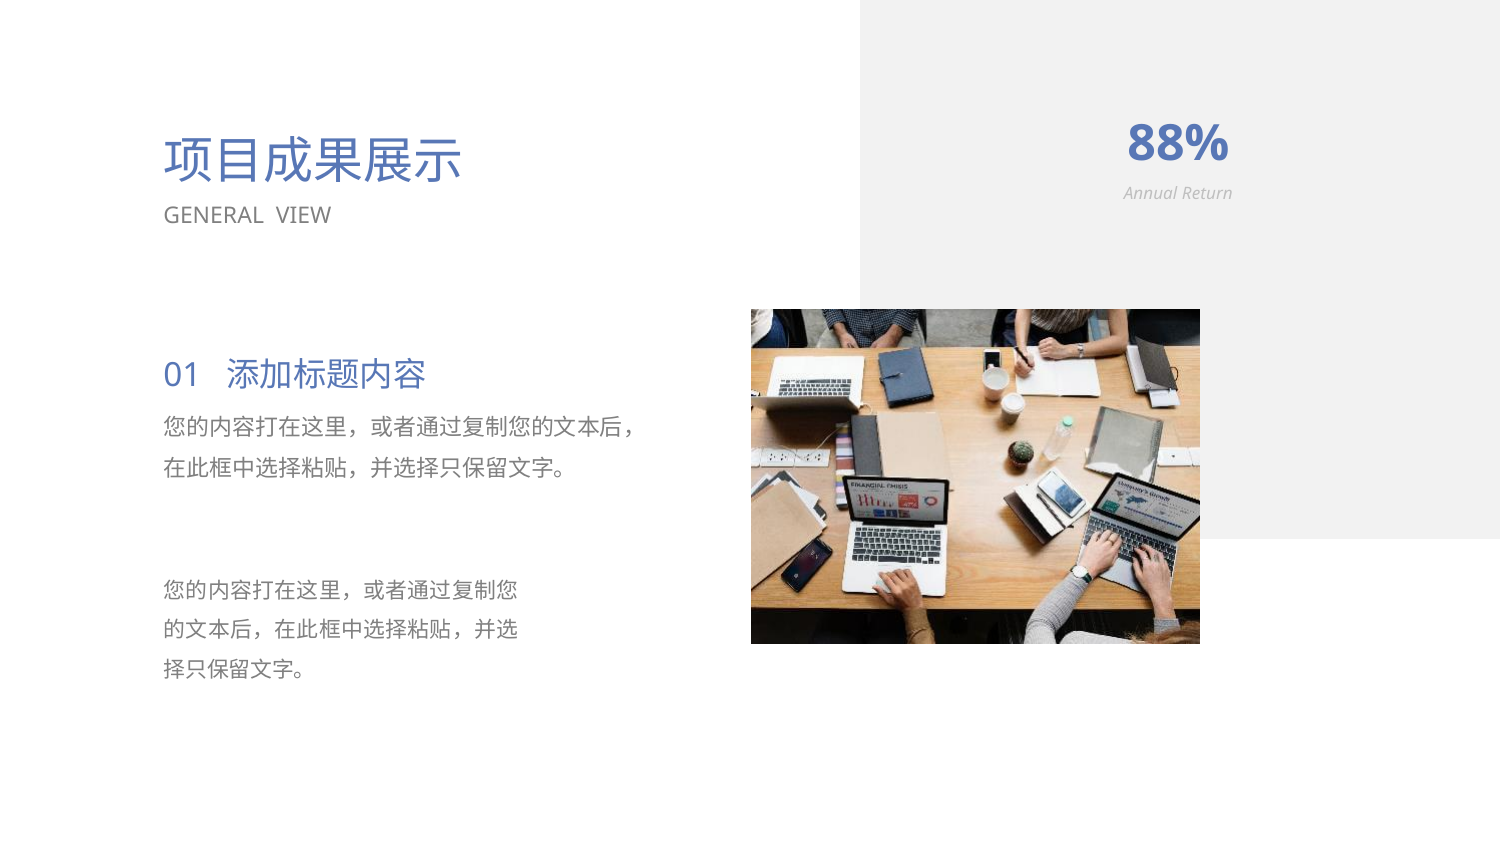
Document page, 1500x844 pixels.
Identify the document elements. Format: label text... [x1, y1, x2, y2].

picture [751, 309, 1200, 644]
text_box 您的内容打在这里，或者通过复制您的文本后，在此框中选择粘贴，并选择只保留文字。 [148, 391, 670, 489]
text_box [148, 120, 538, 237]
text_box Annual Return [1078, 174, 1279, 211]
text_box 您的内容打在这里，或者通过复制您的文本后，在此框中选择粘贴，并选择只保留文字。 [148, 556, 534, 689]
text_box 88% [1083, 102, 1274, 174]
text_box 01 添加标题内容 [148, 345, 473, 391]
